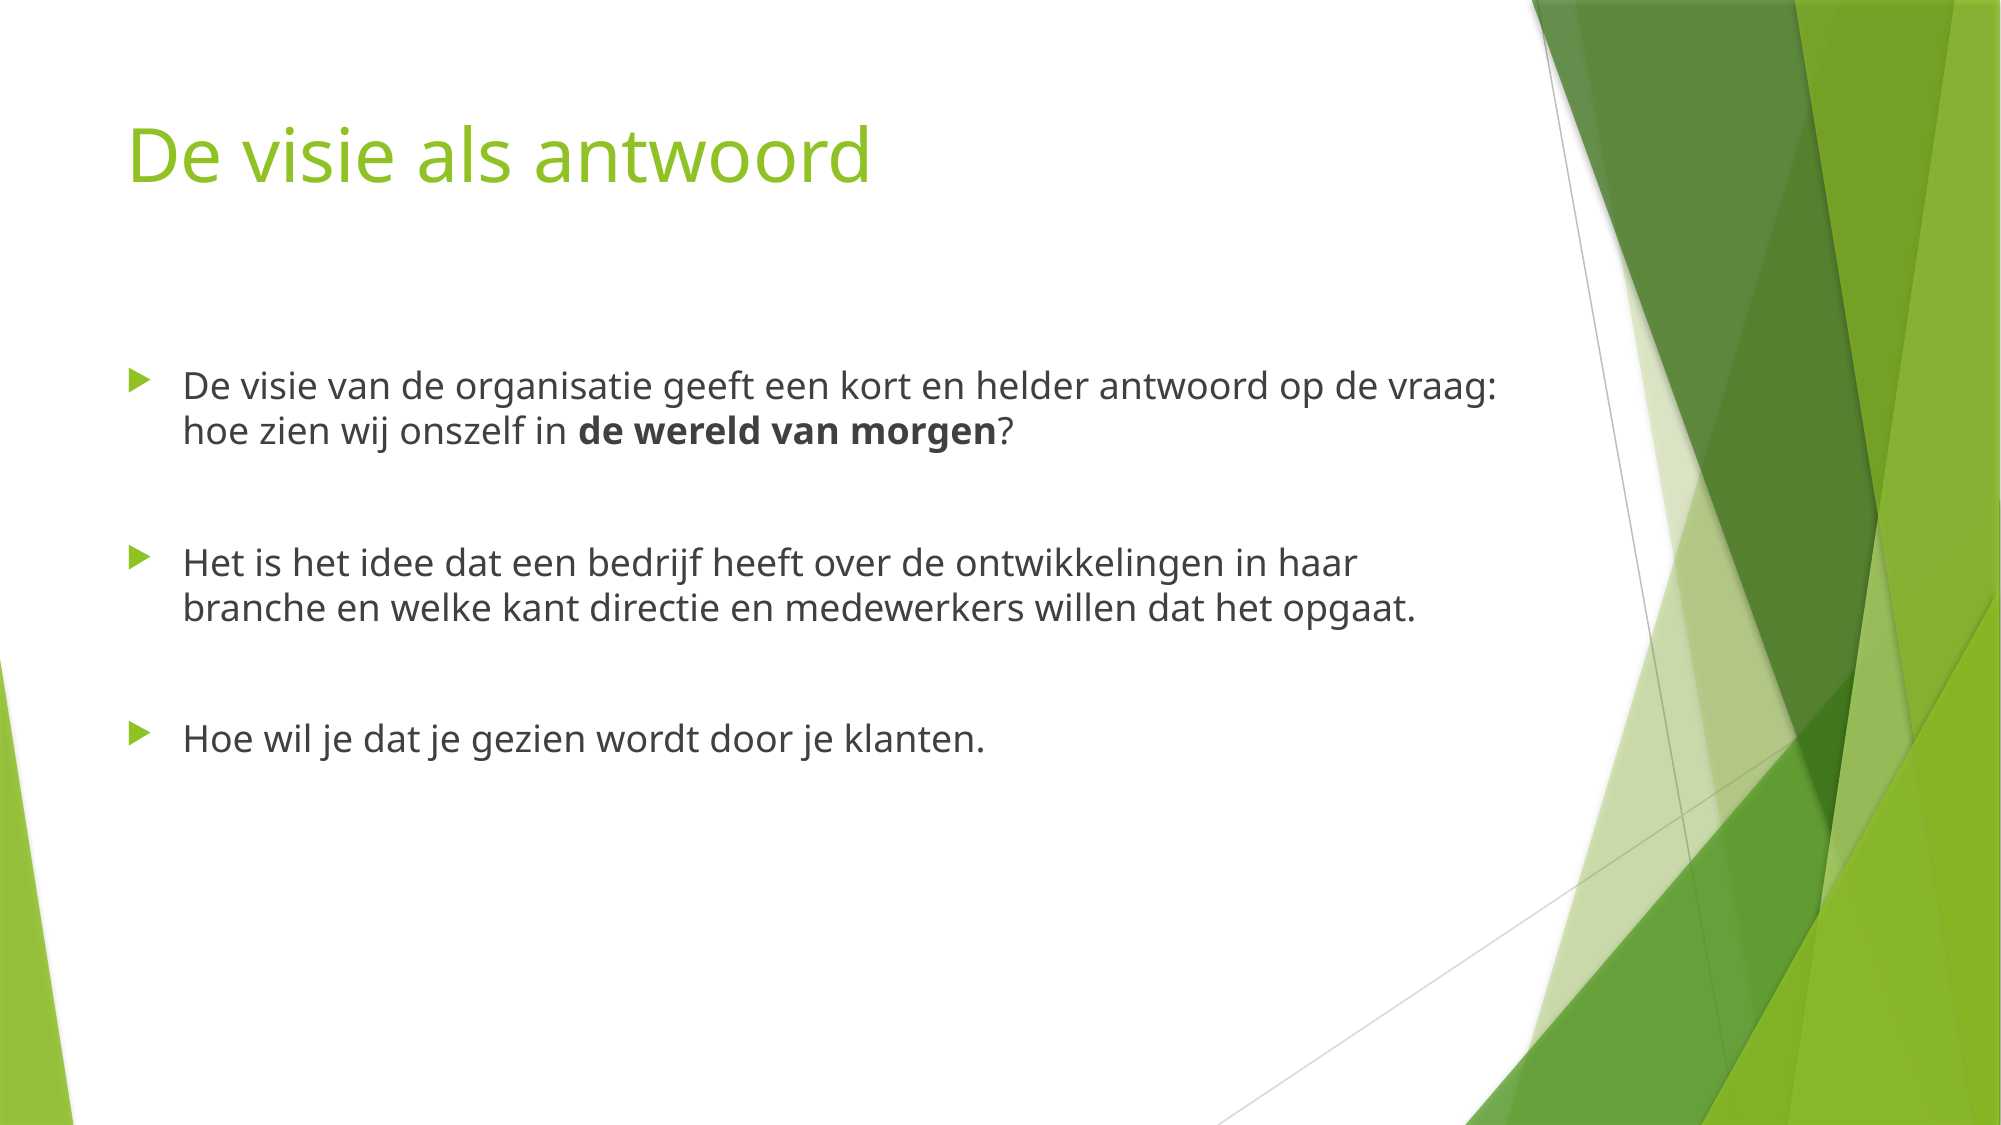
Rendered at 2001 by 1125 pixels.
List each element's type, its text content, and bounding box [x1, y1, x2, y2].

title De visie als antwoord [111, 99, 1522, 317]
list De visie van de organisatie geeft een kort en helder antwoord op de vraag: hoe zien wij onszelf in de wereld van morgen? Het is het idee dat een bedrijf heeft over de ontwikkelingen in haar branche en welke kant directie en medewerkers willen dat het opgaat. Hoe wil je dat je gezien wordt door je klanten. [111, 354, 1522, 992]
